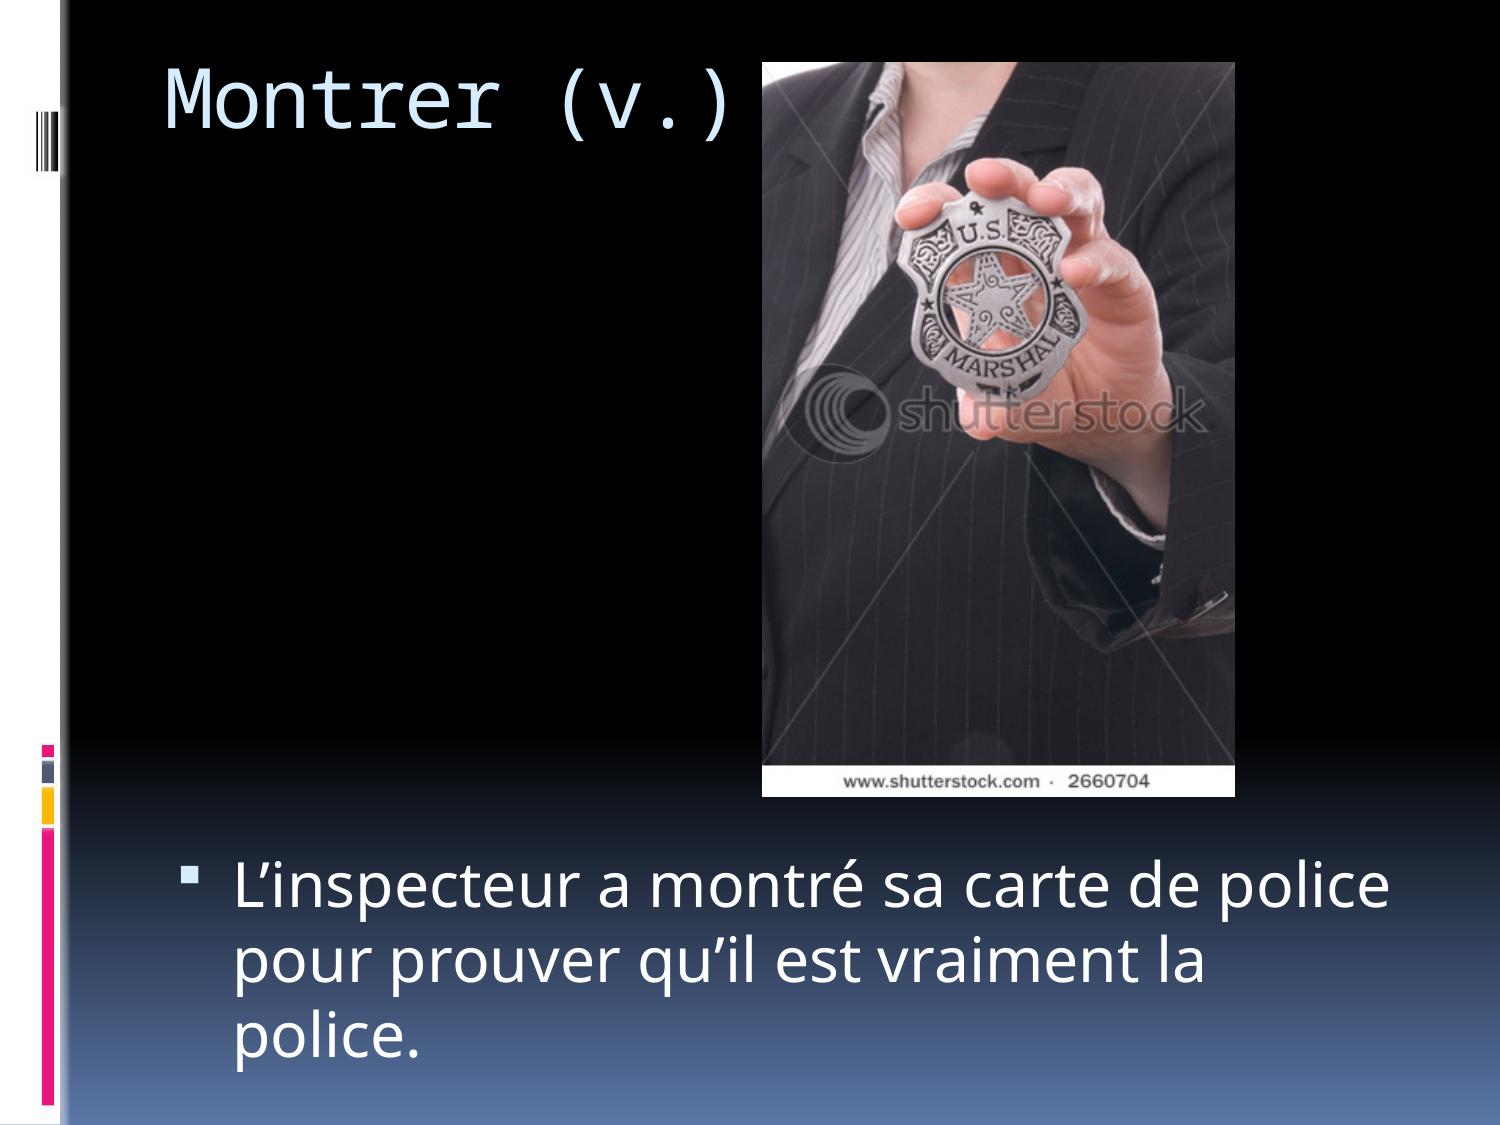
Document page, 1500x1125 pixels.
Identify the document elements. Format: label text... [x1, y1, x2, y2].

title Montrer (v.) [150, 37, 1425, 234]
picture [761, 62, 1235, 798]
list L’inspecteur a montré sa carte de police pour prouver qu’il est vraiment la police. [150, 837, 1425, 1043]
